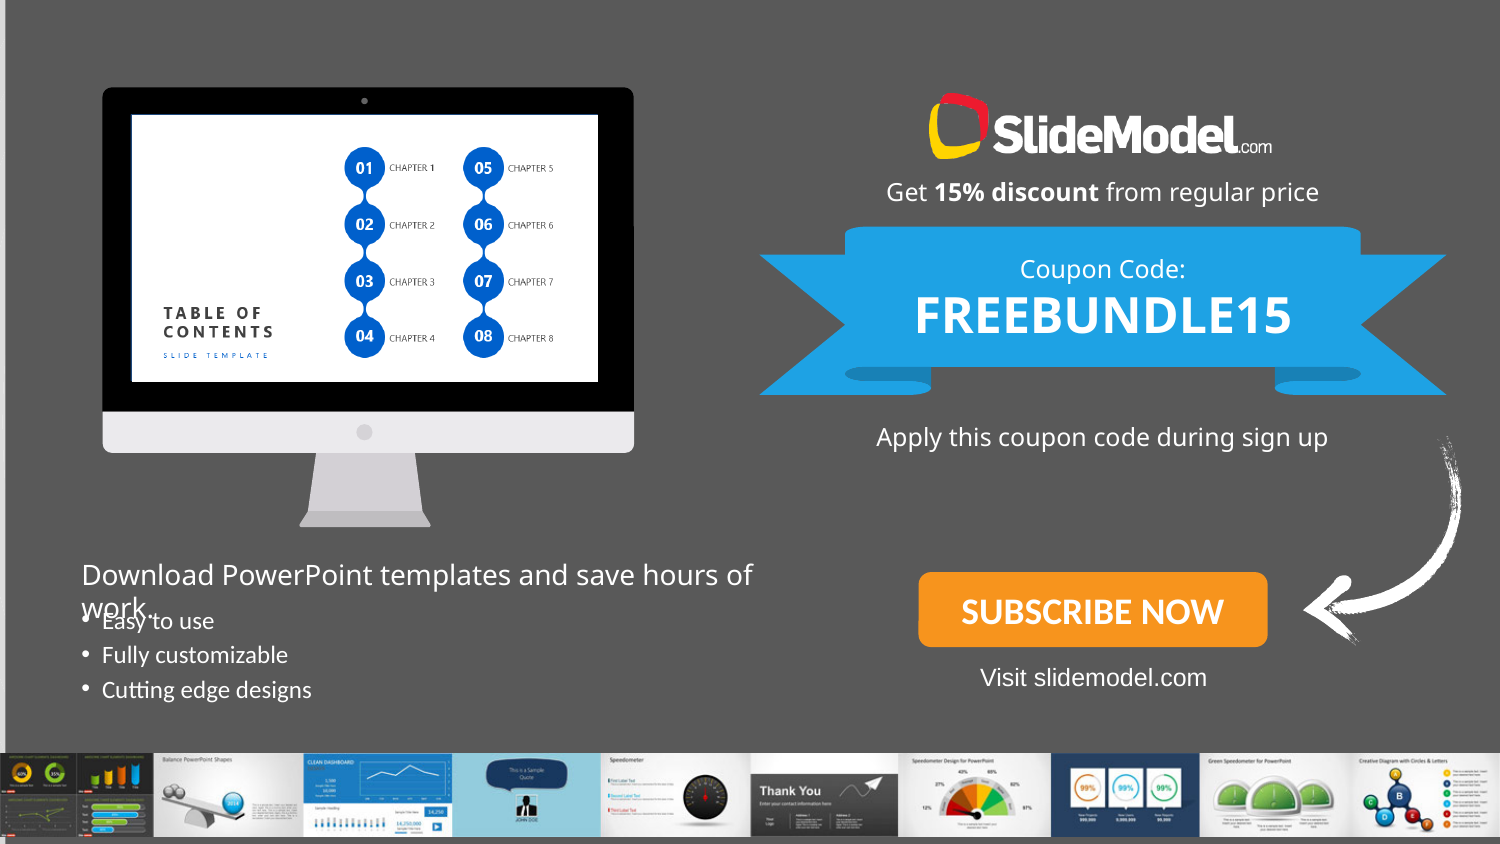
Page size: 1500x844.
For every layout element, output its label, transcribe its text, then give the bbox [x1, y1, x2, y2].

text_box Visit slidemodel.com [935, 655, 1253, 697]
text_box [1302, 435, 1462, 646]
text_box SUBSCRIBE NOW [916, 569, 1270, 650]
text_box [102, 87, 635, 528]
picture [132, 115, 599, 382]
text_box Download PowerPoint templates and save hours of work. [66, 549, 794, 632]
text_box [3, 0, 1500, 752]
text_box Easy to use Fully customizable Cutting edge designs [66, 632, 647, 711]
picture [0, 752, 1500, 837]
text_box Get 15% discount from regular price [793, 168, 1413, 214]
picture [928, 93, 1272, 160]
text_box Coupon Code: FREEBUNDLE15 [880, 246, 1326, 352]
text_box [757, 224, 1449, 397]
text_box Apply this coupon code during sign up [847, 413, 1359, 459]
